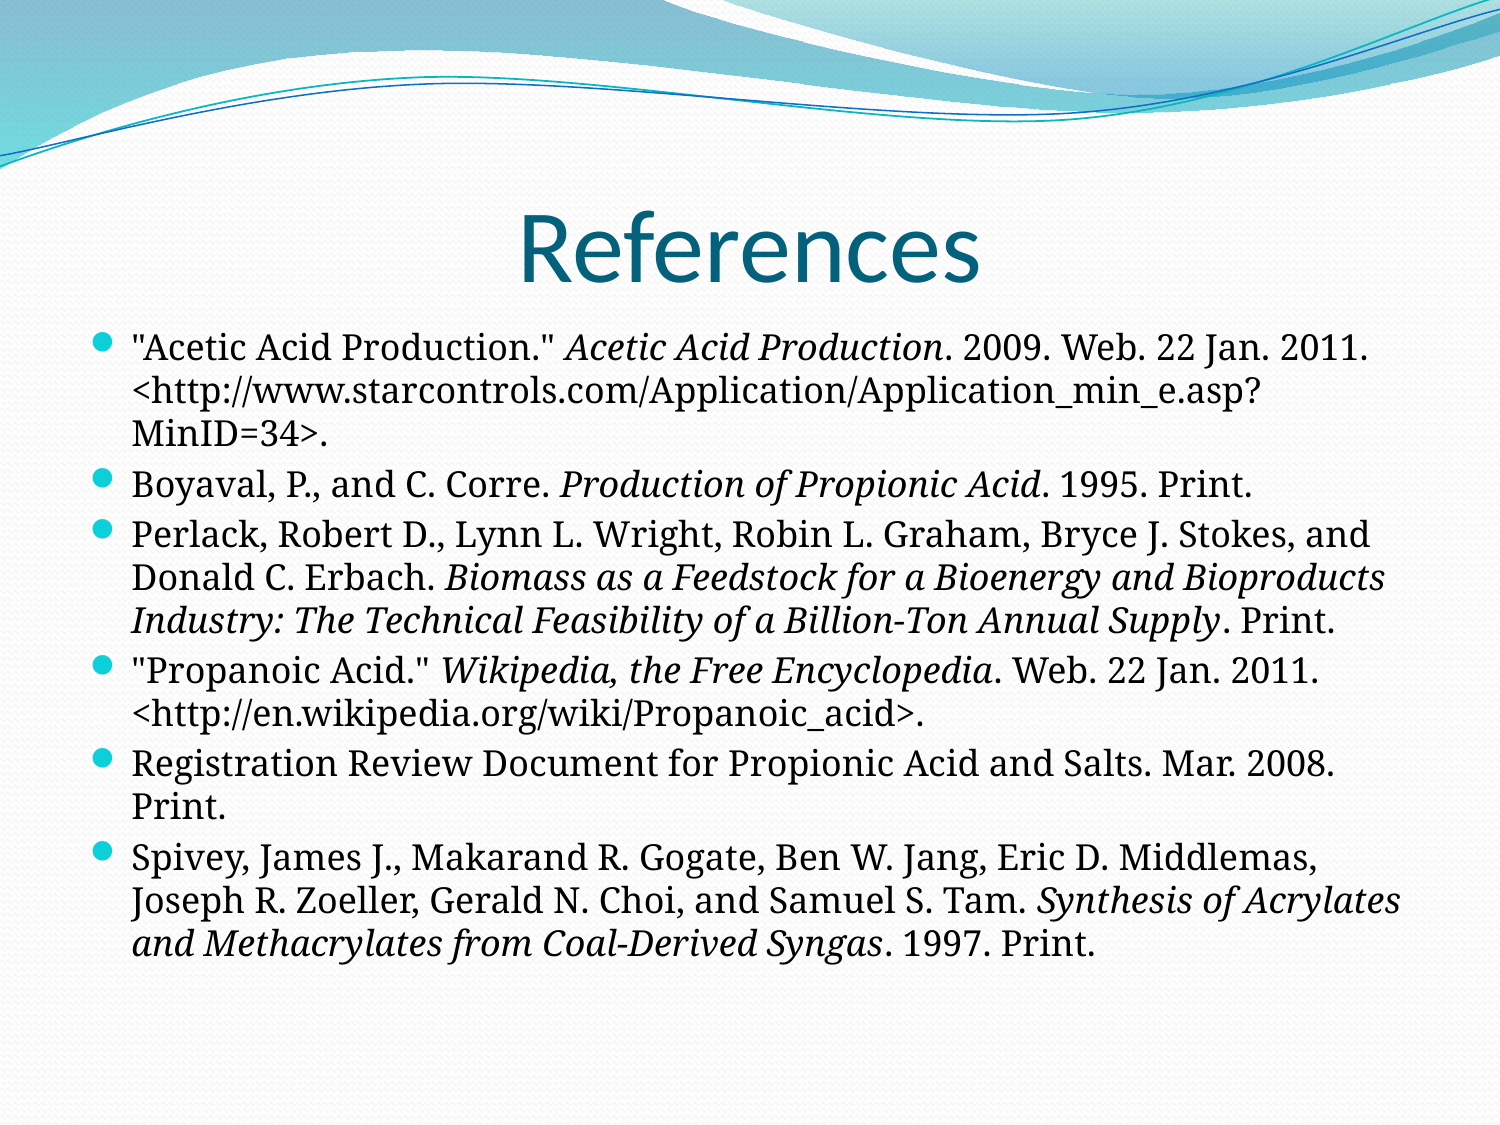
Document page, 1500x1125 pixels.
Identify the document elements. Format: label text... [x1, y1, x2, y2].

list "Acetic Acid Production." Acetic Acid Production. 2009. Web. 22 Jan. 2011. <http://www.starcontrols.com/Application/Application_min_e.asp?MinID=34>. Boyaval, P., and C. Corre. Production of Propionic Acid. 1995. Print. Perlack, Robert D., Lynn L. Wright, Robin L. Graham, Bryce J. Stokes, and Donald C. Erbach. Biomass as a Feedstock for a Bioenergy and Bioproducts Industry: The Technical Feasibility of a Billion-Ton Annual Supply. Print. "Propanoic Acid." Wikipedia, the Free Encyclopedia. Web. 22 Jan. 2011. <http://en.wikipedia.org/wiki/Propanoic_acid>. Registration Review Document for Propionic Acid and Salts. Mar. 2008. Print. Spivey, James J., Makarand R. Gogate, Ben W. Jang, Eric D. Middlemas, Joseph R. Zoeller, Gerald N. Choi, and Samuel S. Tam. Synthesis of Acrylates and Methacrylates from Coal-Derived Syngas. 1997. Print. [75, 317, 1425, 1038]
title References [75, 115, 1425, 303]
